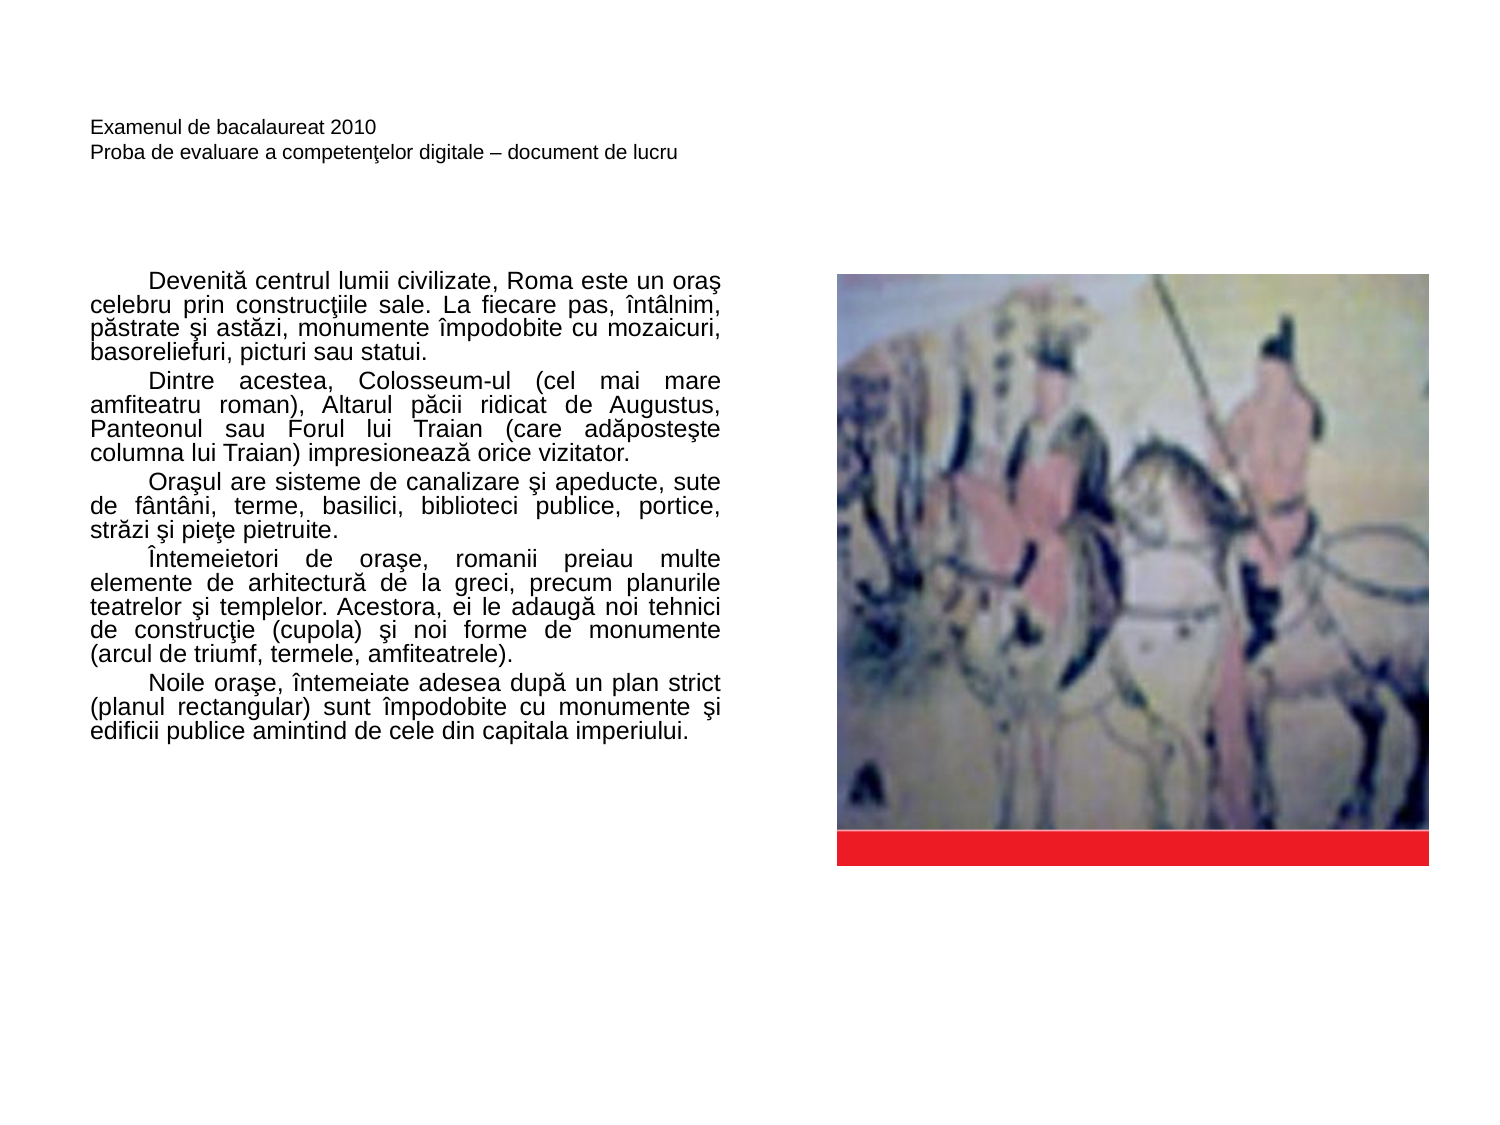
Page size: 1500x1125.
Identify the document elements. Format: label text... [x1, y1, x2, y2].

picture [837, 274, 1429, 866]
title Examenul de bacalaureat 2010 Proba de evaluare a competenţelor digitale – document de lucru [74, 44, 1426, 233]
list Devenită centrul lumii civilizate, Roma este un oraş celebru prin construcţiile sale. La fiecare pas, întâlnim, păstrate şi astăzi, monumente împodobite cu mozaicuri, basoreliefuri, picturi sau statui. Dintre acestea, Colosseum-ul (cel mai mare amfiteatru roman), Altarul păcii ridicat de Augustus, Panteonul sau Forul lui Traian (care adăposteşte columna lui Traian) impresionează orice vizitator. Oraşul are sisteme de canalizare şi apeducte, sute de fântâni, terme, basilici, biblioteci publice, portice, străzi şi pieţe pietruite. Întemeietori de oraşe, romanii preiau multe elemente de arhitectură de la greci, precum planurile teatrelor şi templelor. Acestora, ei le adaugă noi tehnici de construcţie (cupola) şi noi forme de monumente (arcul de triumf, termele, amfiteatrele). Noile oraşe, întemeiate adesea după un plan strict (planul rectangular) sunt împodobite cu monumente şi edificii publice amintind de cele din capitala imperiului. [74, 262, 738, 863]
